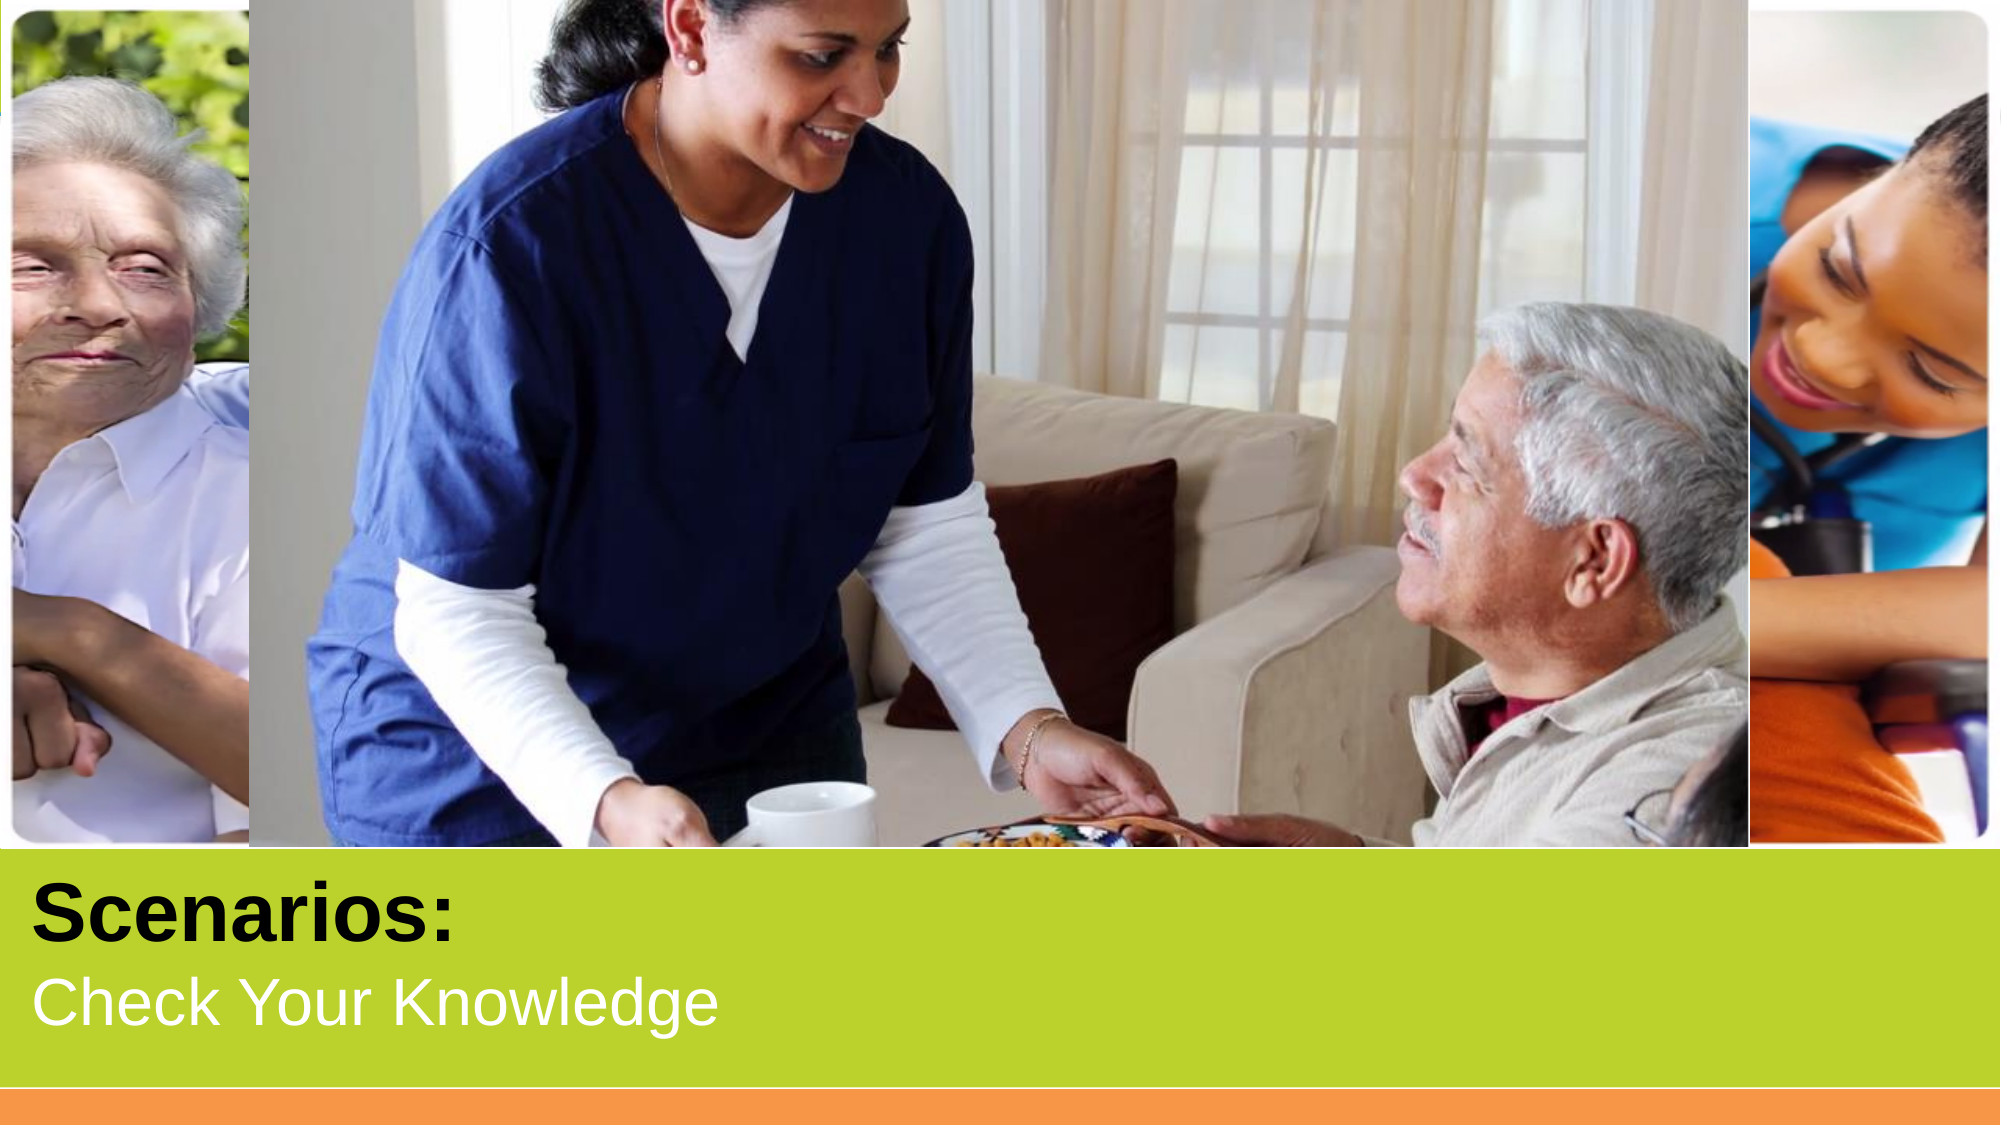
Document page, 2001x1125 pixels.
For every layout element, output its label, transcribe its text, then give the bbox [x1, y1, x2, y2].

picture [1, 0, 2000, 849]
subtitle Check Your Knowledge [16, 951, 1717, 1026]
title Scenarios: [16, 866, 1717, 951]
